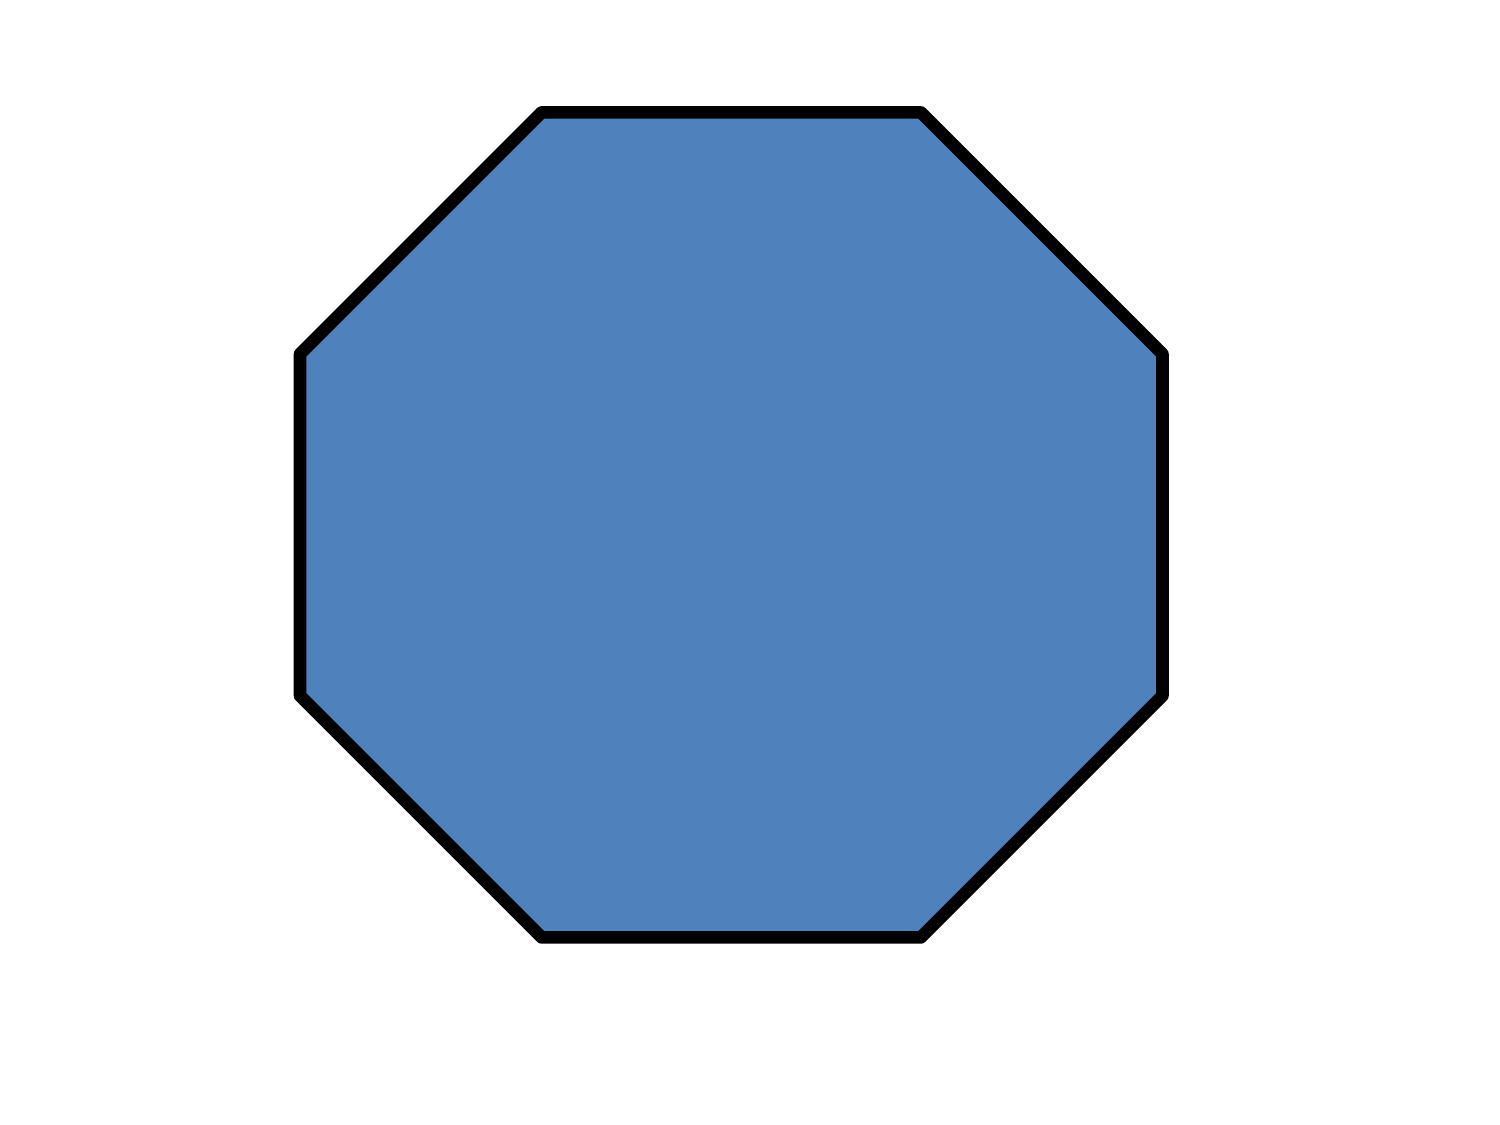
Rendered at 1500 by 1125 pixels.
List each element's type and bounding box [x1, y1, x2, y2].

text_box [297, 110, 1165, 940]
